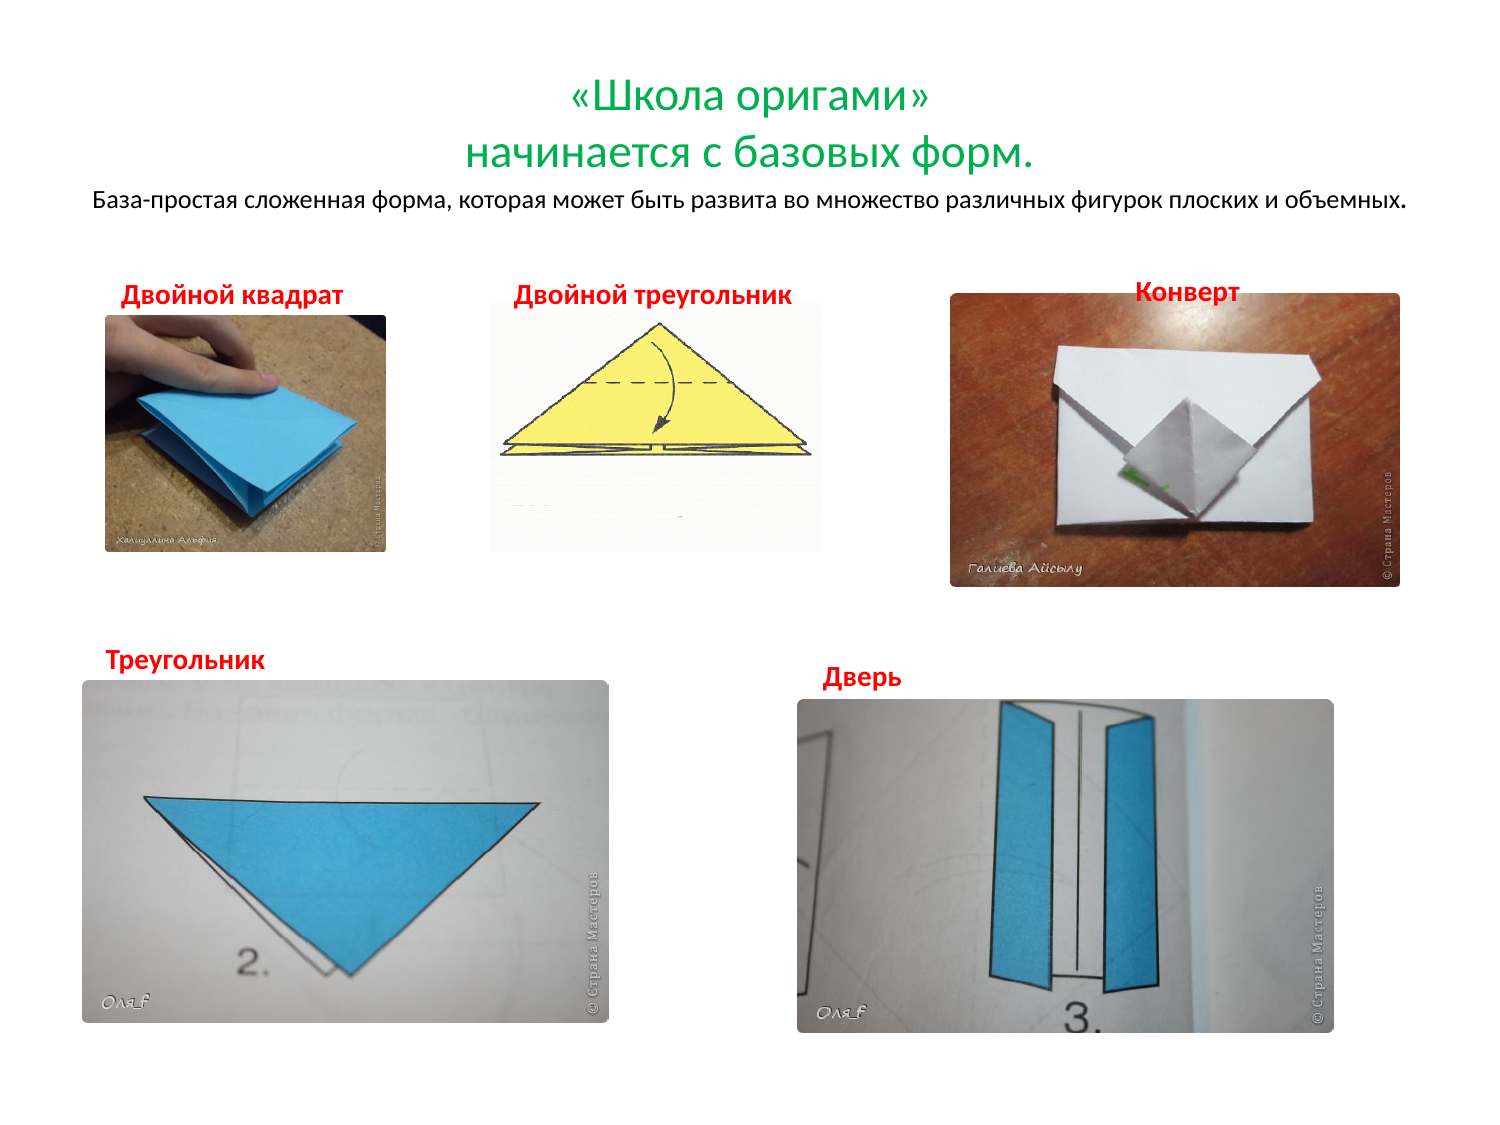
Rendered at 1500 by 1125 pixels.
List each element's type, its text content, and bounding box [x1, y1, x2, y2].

text_box Двойной квадрат [106, 268, 359, 313]
text_box Двойной треугольник [498, 268, 808, 301]
picture [796, 699, 1334, 1033]
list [489, 303, 821, 552]
text_box Конверт [1120, 264, 1353, 291]
text_box Дверь [808, 650, 918, 697]
picture [81, 680, 609, 1023]
picture [105, 314, 386, 552]
title «Школа оригами» начинается с базовых форм. База-простая сложенная форма, которая может быть развита во множество различных фигурок плоских и объемных. [75, 45, 1425, 233]
text_box Треугольник [90, 633, 280, 679]
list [950, 293, 1400, 587]
